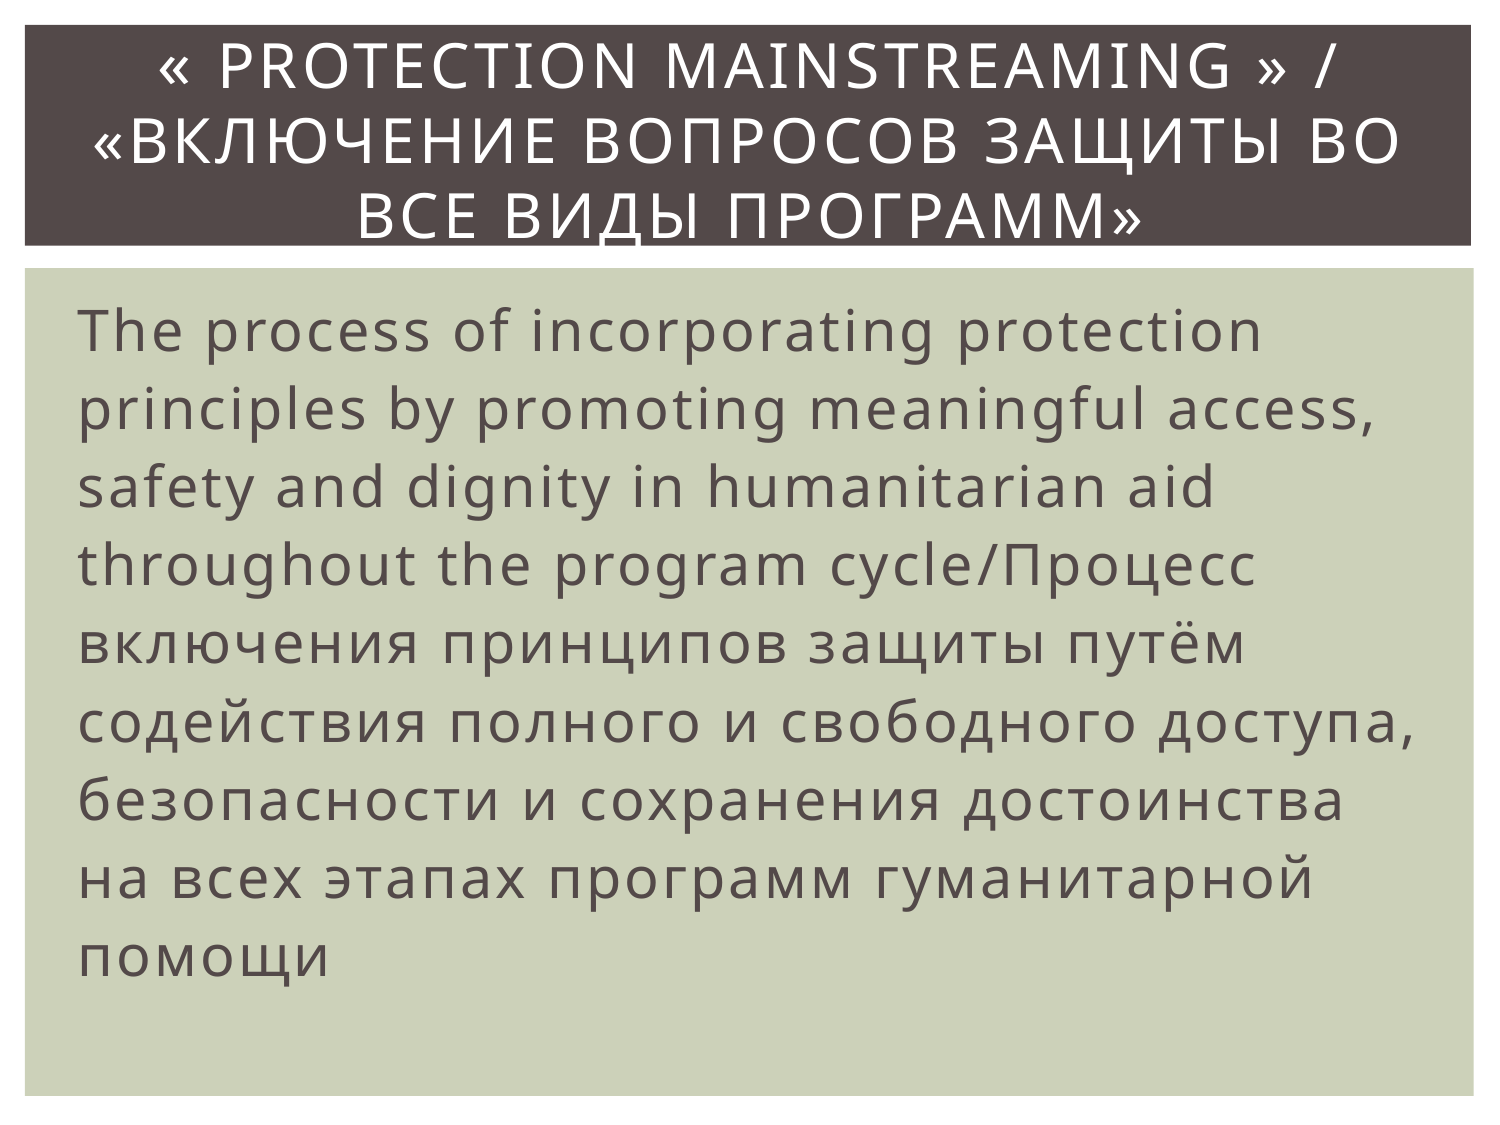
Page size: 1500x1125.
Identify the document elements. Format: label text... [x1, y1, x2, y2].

title « Protection Mainstreaming » / «включение вопросов защиты во все виды программ» [62, 50, 1438, 223]
list The process of incorporating protection principles by promoting meaningful access, safety and dignity in humanitarian aid throughout the program cycle/Процесс включения принципов защиты путём содействия полного и свободного доступа, безопасности и сохранения достоинства на всех этапах программ гуманитарной помощи [62, 281, 1442, 1005]
